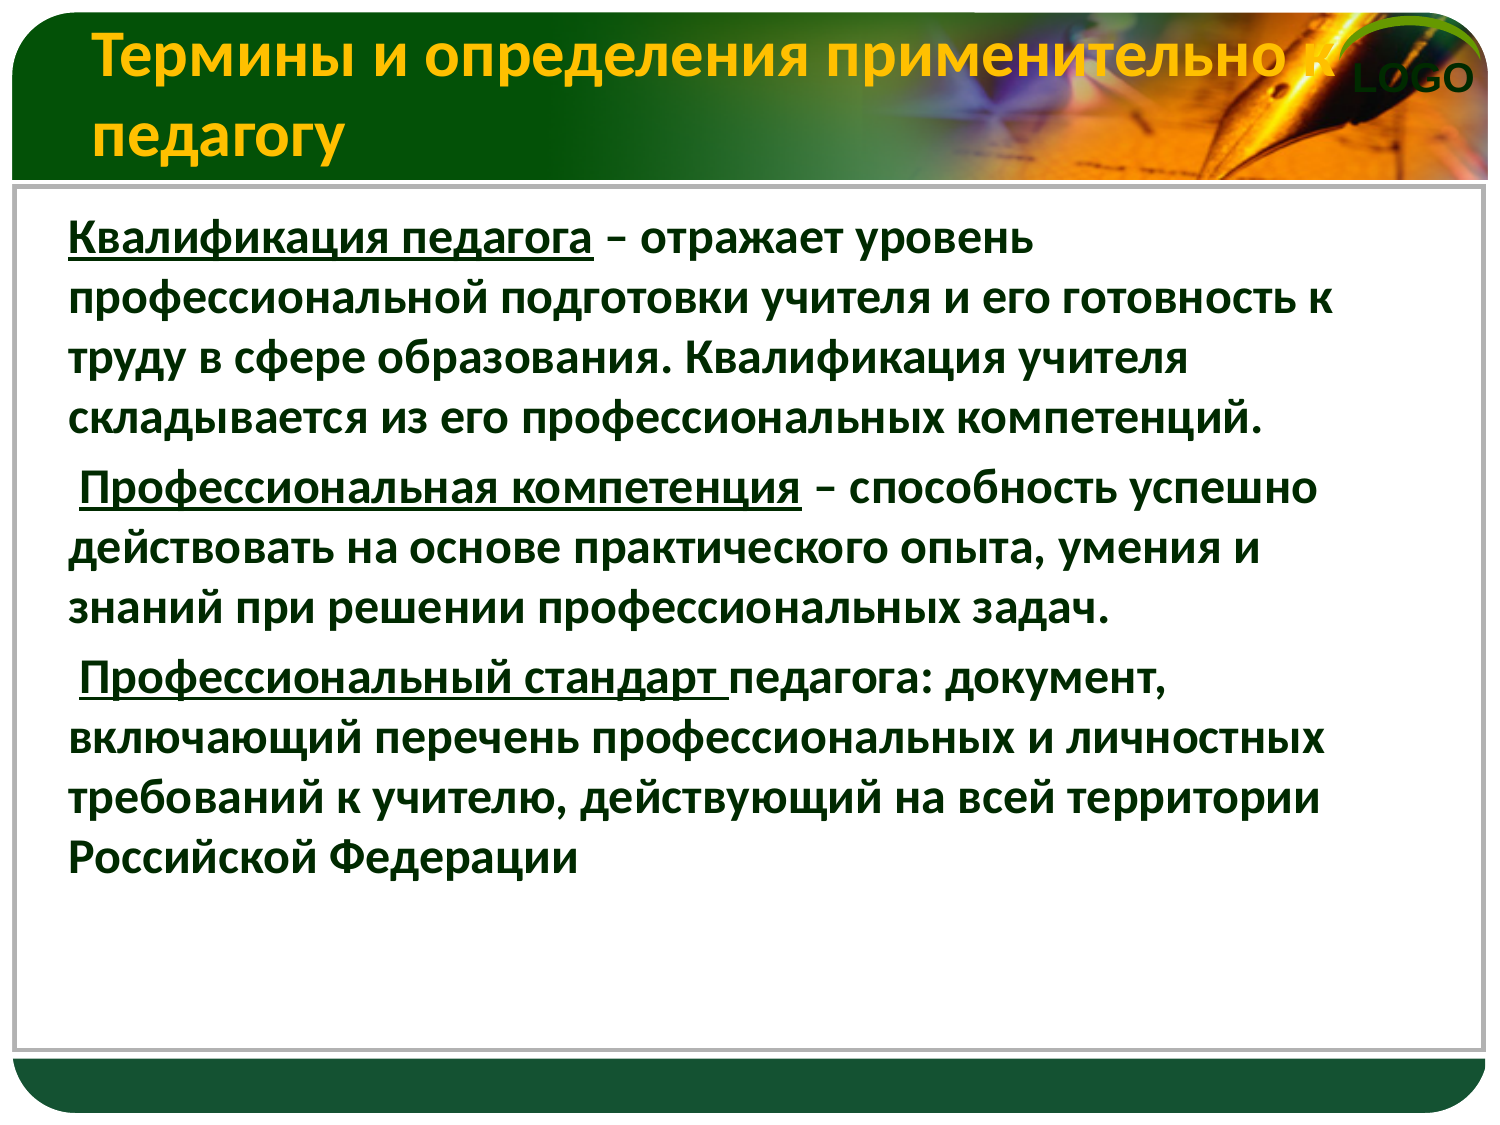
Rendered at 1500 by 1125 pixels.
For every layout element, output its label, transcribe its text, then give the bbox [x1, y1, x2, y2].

list Квалификация педагога – отражает уровень профессиональной подготовки учителя и его готовность к труду в сфере образования. Квалификация учителя складывается из его профессиональных компетенций. Профессиональная компетенция – способность успешно действовать на основе практического опыта, умения и знаний при решении профессиональных задач. Профессиональный стандарт педагога: документ, включающий перечень профессиональных и личностных требований к учителю, действующий на всей территории Российской Федерации [52, 196, 1436, 1125]
picture [13, 13, 1487, 180]
title Термины и определения применительно к педагогу [76, 18, 1428, 161]
